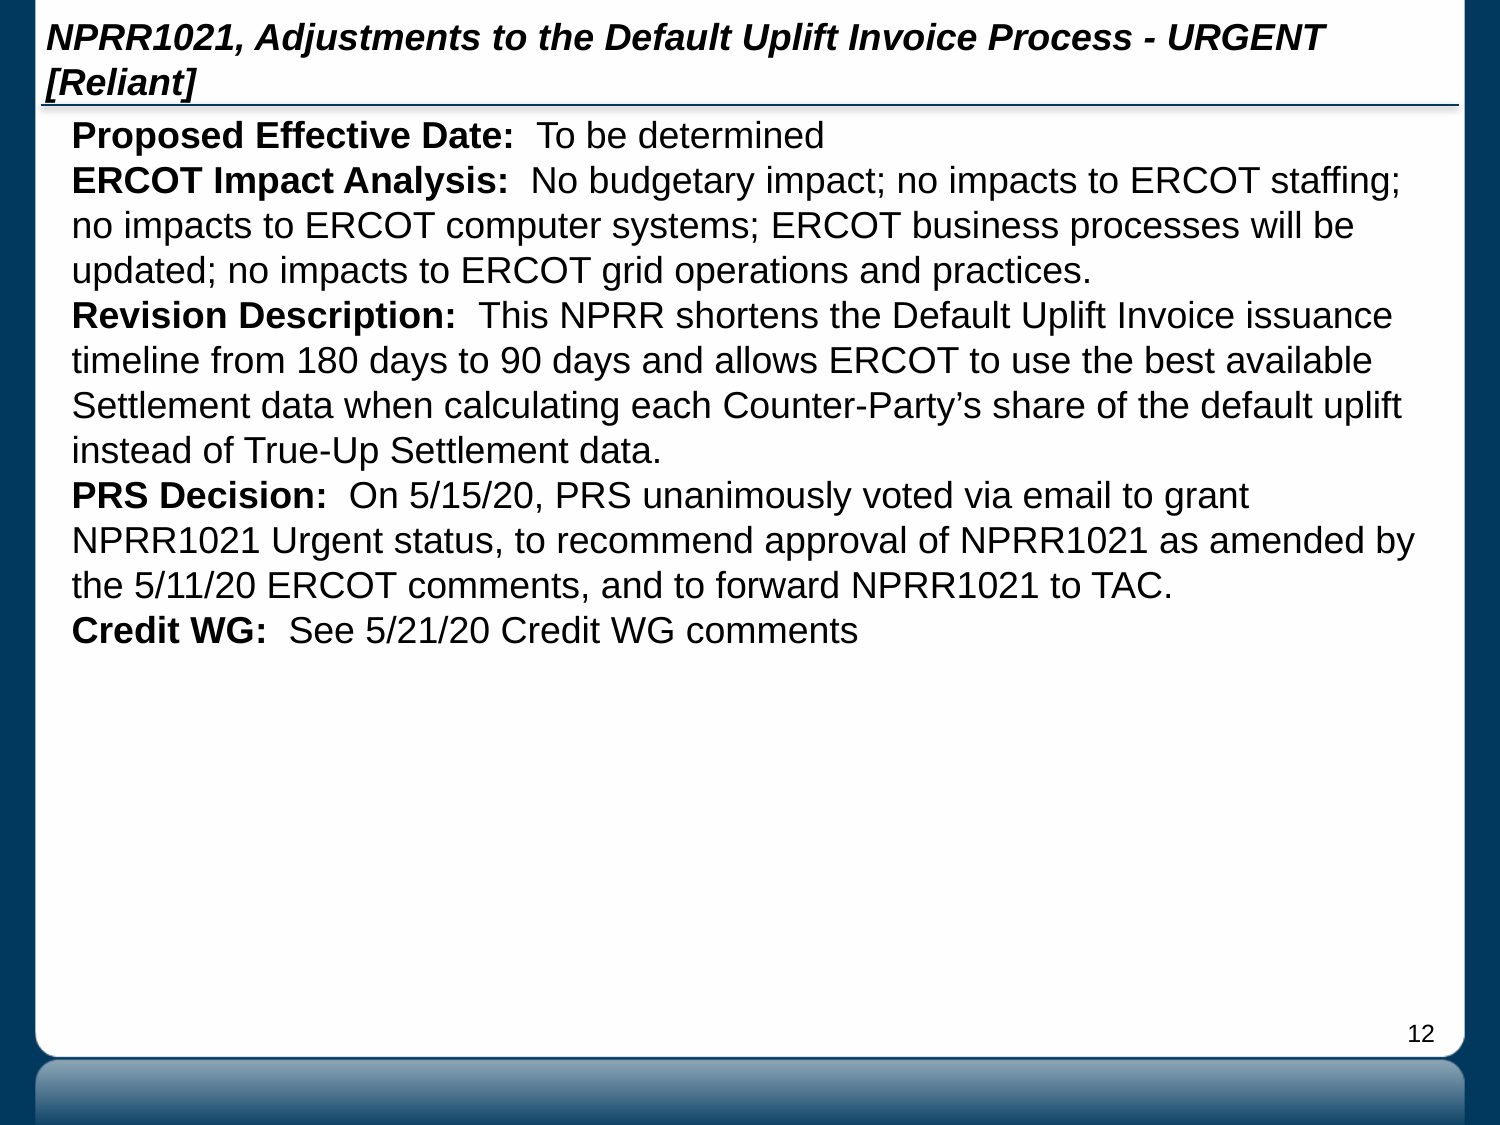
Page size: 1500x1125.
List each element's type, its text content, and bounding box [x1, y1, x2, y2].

title NPRR1021, Adjustments to the Default Uplift Invoice Process - URGENT [Reliant] [31, 20, 1464, 97]
text_box Proposed Effective Date: To be determined ERCOT Impact Analysis: No budgetary impact; no impacts to ERCOT staffing; no impacts to ERCOT computer systems; ERCOT business processes will be updated; no impacts to ERCOT grid operations and practices. Revision Description: This NPRR shortens the Default Uplift Invoice issuance timeline from 180 days to 90 days and allows ERCOT to use the best available Settlement data when calculating each Counter-Party’s share of the default uplift instead of True-Up Settlement data. PRS Decision: On 5/15/20, PRS unanimously voted via email to grant NPRR1021 Urgent status, to recommend approval of NPRR1021 as amended by the 5/11/20 ERCOT comments, and to forward NPRR1021 to TAC. Credit WG: See 5/21/20 Credit WG comments [56, 103, 1448, 659]
picture [35, 0, 1465, 1125]
